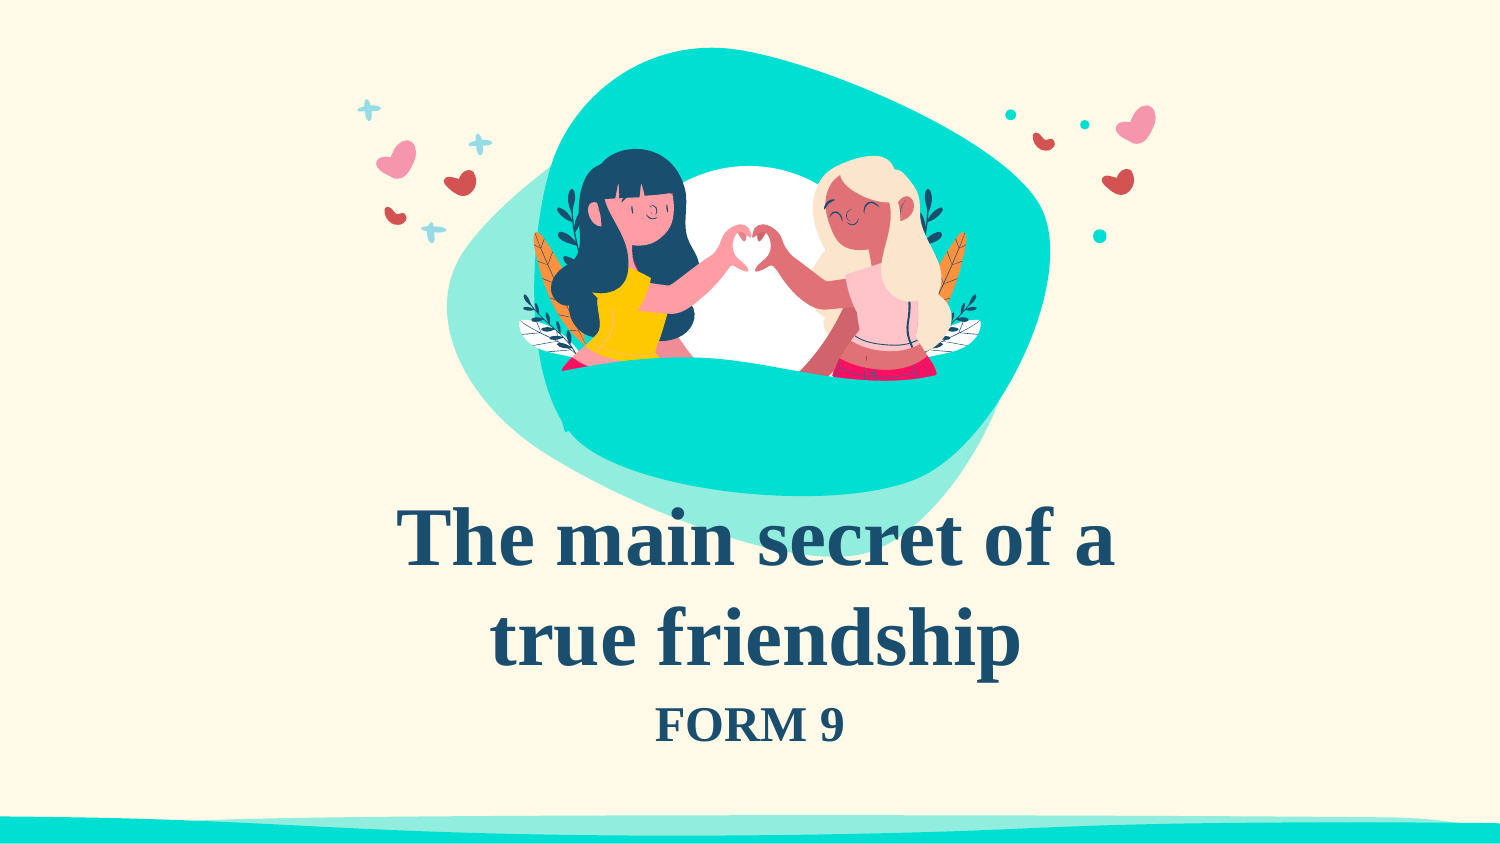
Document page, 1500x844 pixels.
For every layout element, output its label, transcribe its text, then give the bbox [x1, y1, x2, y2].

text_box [398, 3, 1076, 613]
title The main secret of a true friendship [315, 453, 1198, 712]
subtitle FORM 9 [308, 687, 1192, 756]
